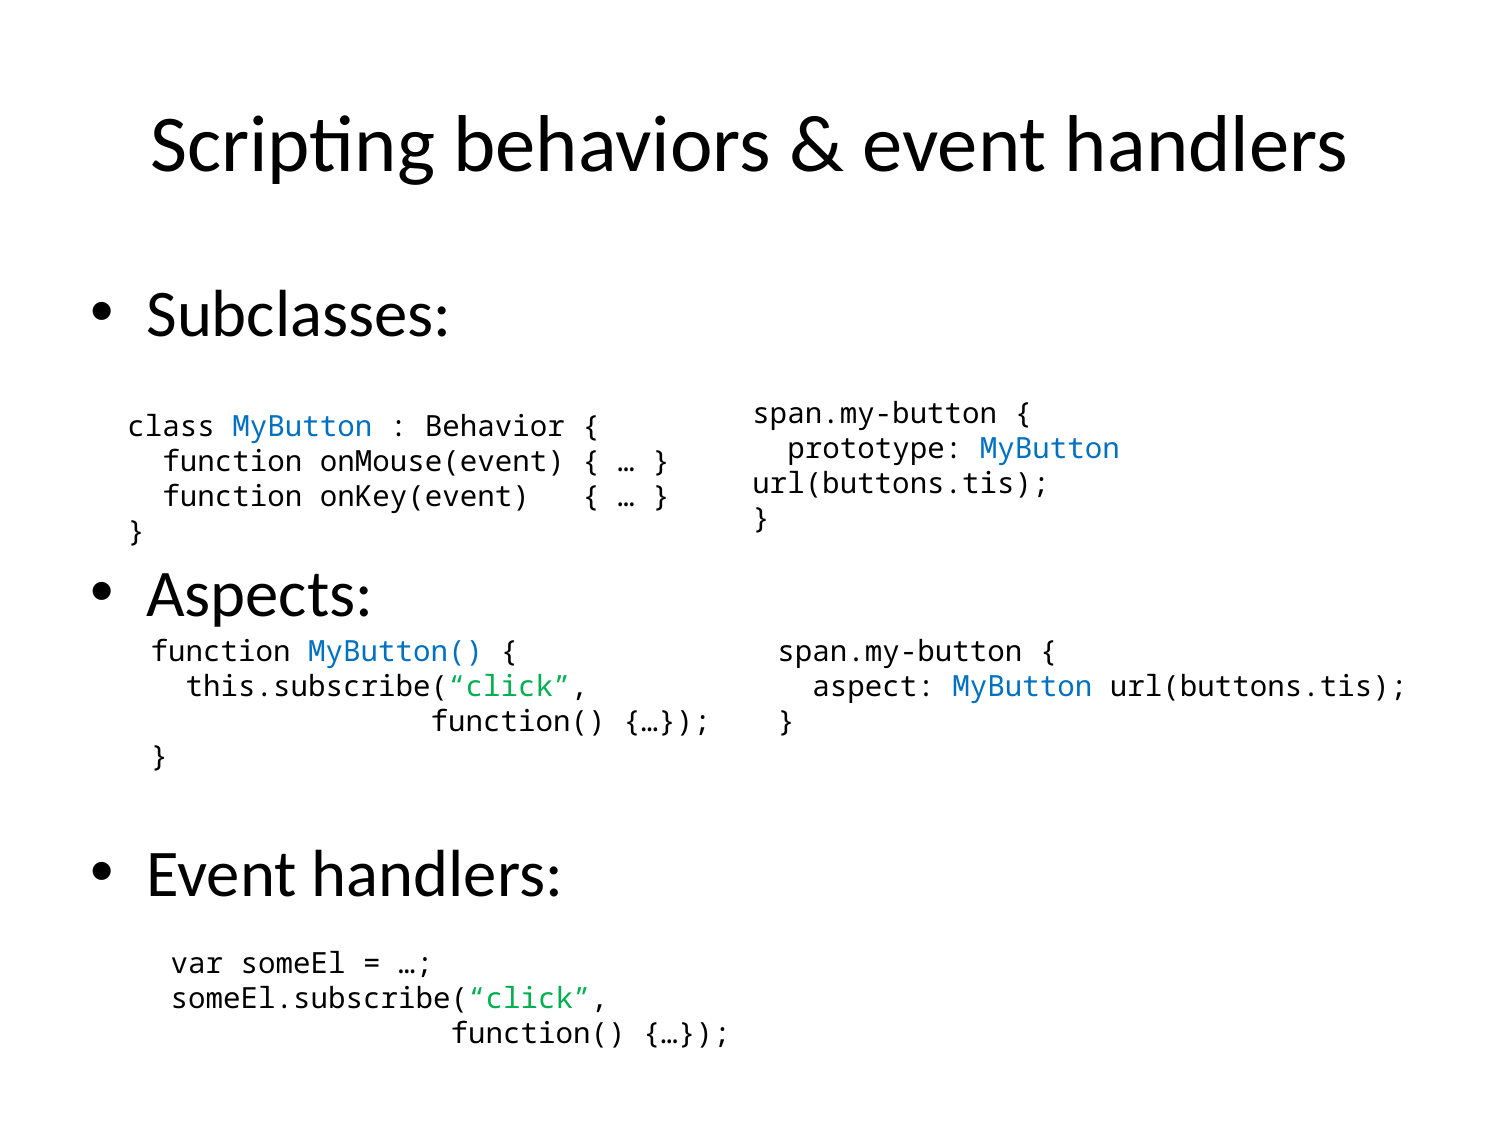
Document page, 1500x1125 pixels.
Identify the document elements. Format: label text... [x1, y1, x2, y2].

list Subclasses: Aspects: Event handlers: [75, 262, 1425, 1005]
text_box class MyButton : Behavior { function onMouse(event) { … } function onKey(event) { … } } [112, 399, 725, 555]
text_box function MyButton() { this.subscribe(“click”, function() {…}); } [135, 624, 749, 780]
text_box span.my-button { prototype: MyButton url(buttons.tis); } [737, 387, 1438, 543]
text_box span.my-button { aspect: MyButton url(buttons.tis); } [762, 624, 1463, 745]
title Scripting behaviors & event handlers [75, 45, 1425, 233]
text_box var someEl = …; someEl.subscribe(“click”, function() {…}); [155, 937, 769, 1058]
